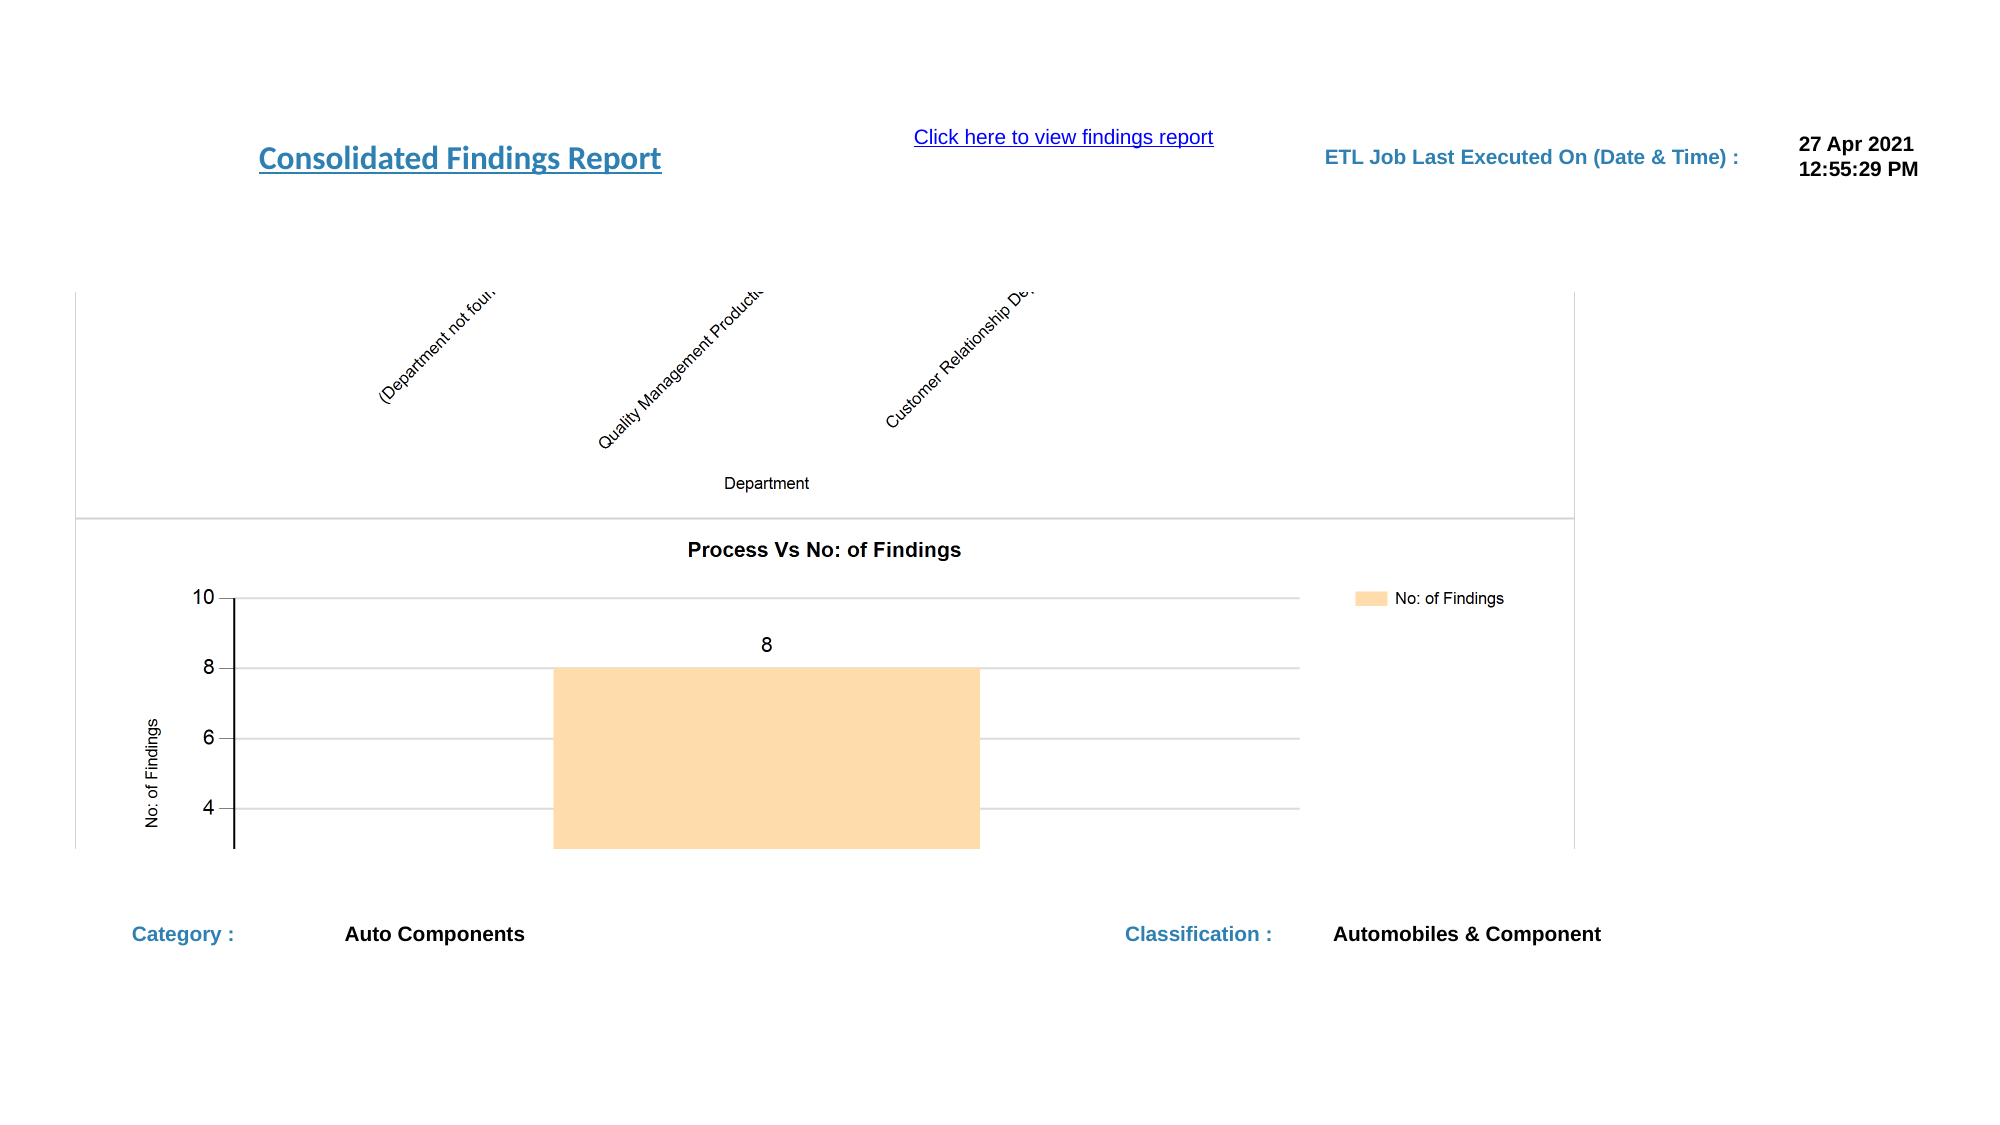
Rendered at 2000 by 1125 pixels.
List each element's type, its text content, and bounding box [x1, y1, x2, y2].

text_box Click here to view findings report [886, 119, 1241, 157]
picture [74, 291, 1576, 850]
text_box ETL Job Last Executed On (Date & Time) : [1273, 119, 1791, 193]
picture [74, 858, 1926, 1008]
text_box Consolidated Findings Report [91, 119, 831, 193]
text_box 27 Apr 2021 12:55:29 PM [1792, 119, 1925, 193]
